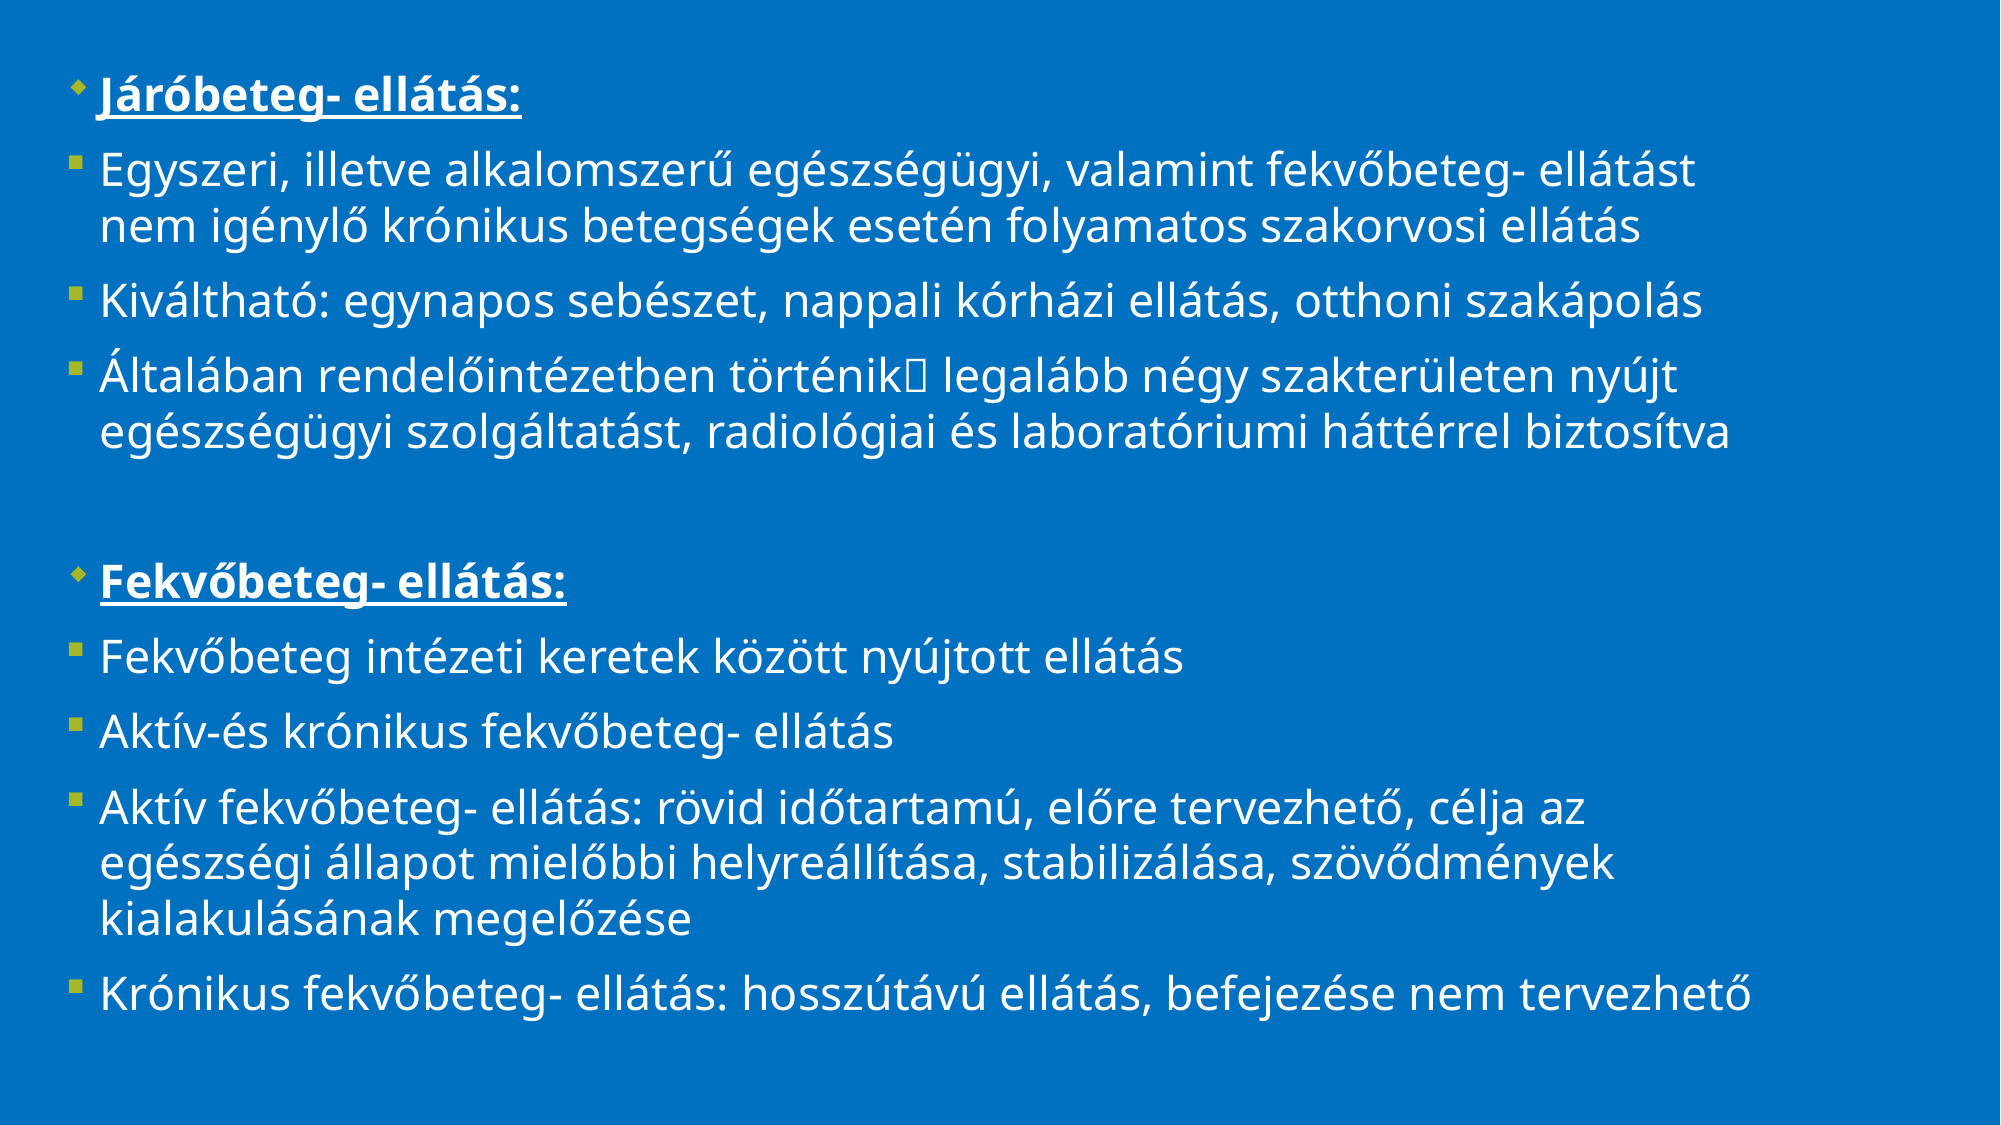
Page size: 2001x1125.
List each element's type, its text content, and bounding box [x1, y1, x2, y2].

list Járóbeteg- ellátás: Egyszeri, illetve alkalomszerű egészségügyi, valamint fekvőbeteg- ellátást nem igénylő krónikus betegségek esetén folyamatos szakorvosi ellátás Kiváltható: egynapos sebészet, nappali kórházi ellátás, otthoni szakápolás Általában rendelőintézetben történik legalább négy szakterületen nyújt egészségügyi szolgáltatást, radiológiai és laboratóriumi háttérrel biztosítva Fekvőbeteg- ellátás: Fekvőbeteg intézeti keretek között nyújtott ellátás Aktív-és krónikus fekvőbeteg- ellátás Aktív fekvőbeteg- ellátás: rövid időtartamú, előre tervezhető, célja az egészségi állapot mielőbbi helyreállítása, stabilizálása, szövődmények kialakulásának megelőzése Krónikus fekvőbeteg- ellátás: hosszútávú ellátás, befejezése nem tervezhető [50, 57, 1780, 1081]
